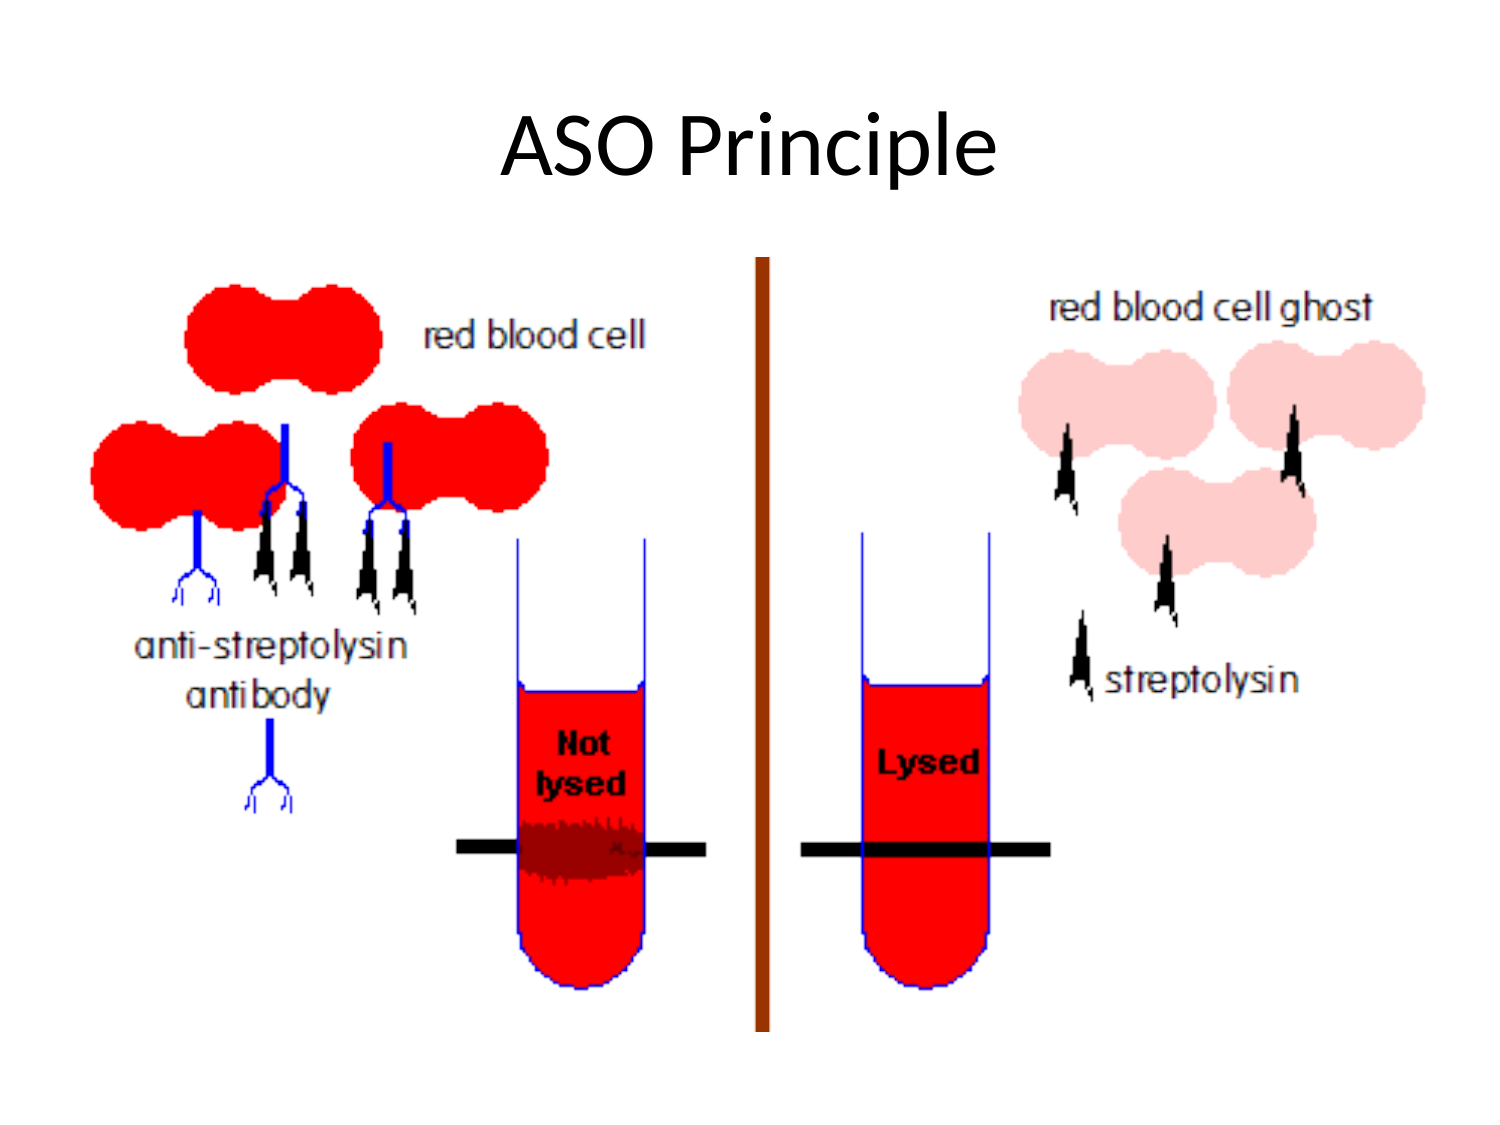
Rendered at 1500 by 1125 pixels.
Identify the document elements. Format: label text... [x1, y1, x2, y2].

title ASO Principle [75, 45, 1425, 233]
picture [81, 257, 1442, 1032]
